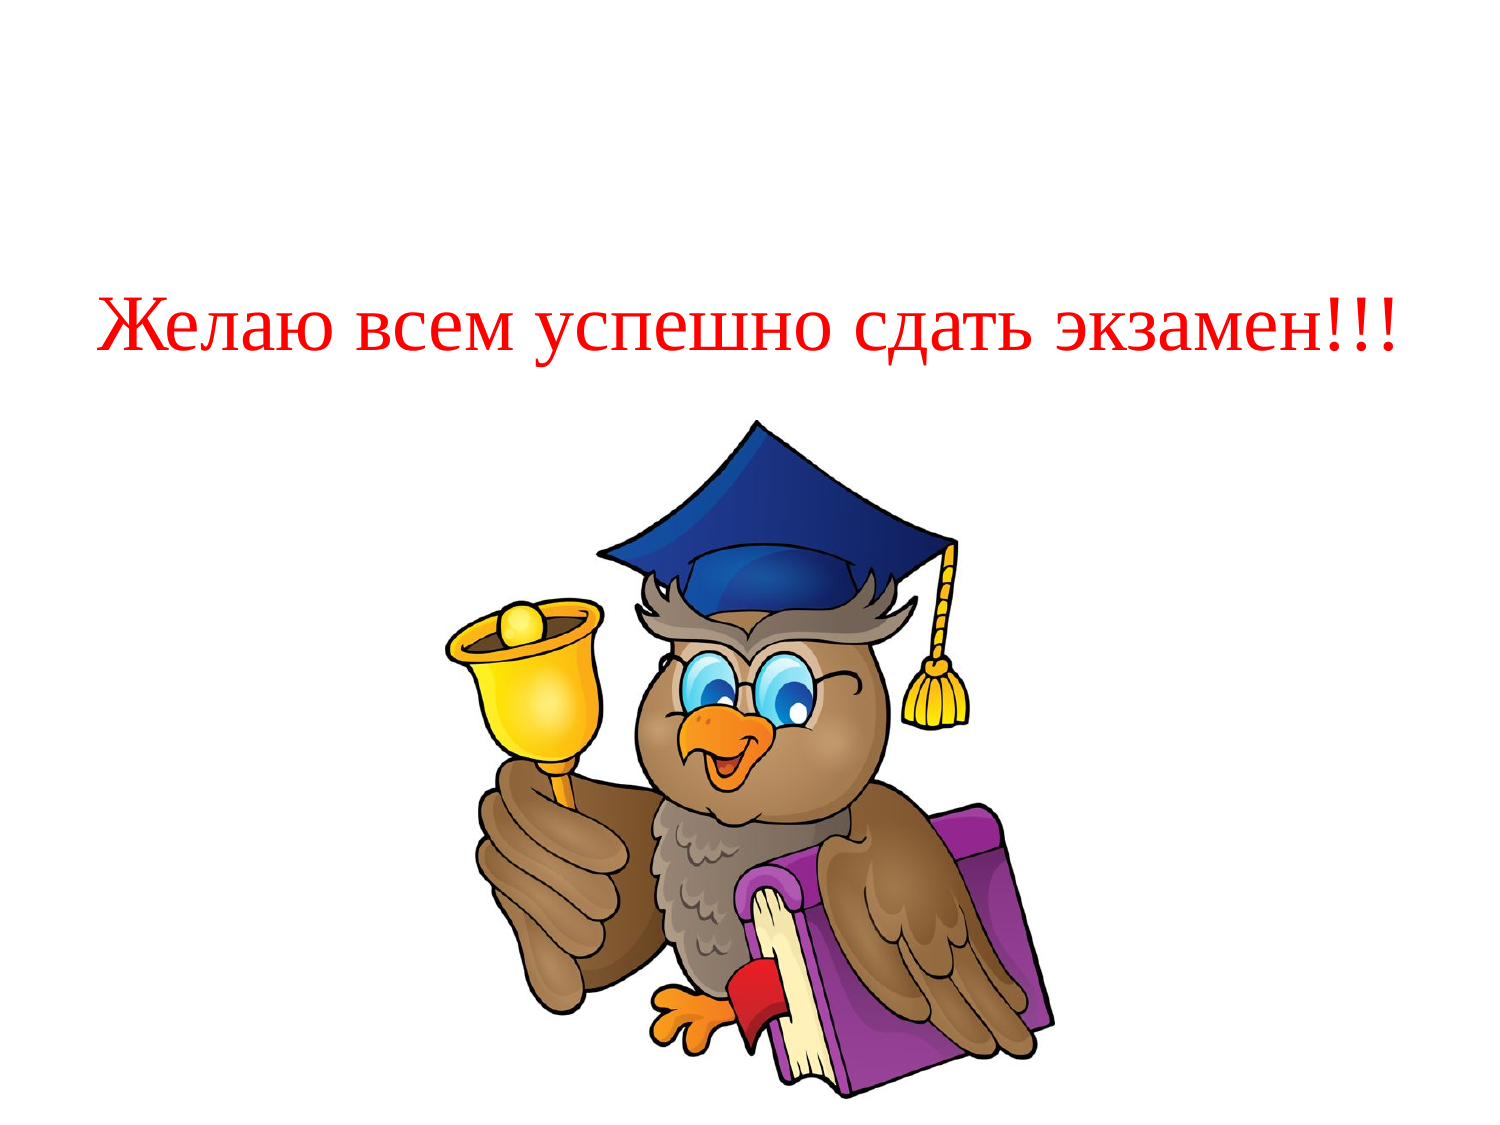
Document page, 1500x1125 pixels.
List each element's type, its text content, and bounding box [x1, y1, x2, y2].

list Желаю всем успешно сдать экзамен!!! [0, 262, 1500, 374]
picture [445, 420, 1055, 1099]
